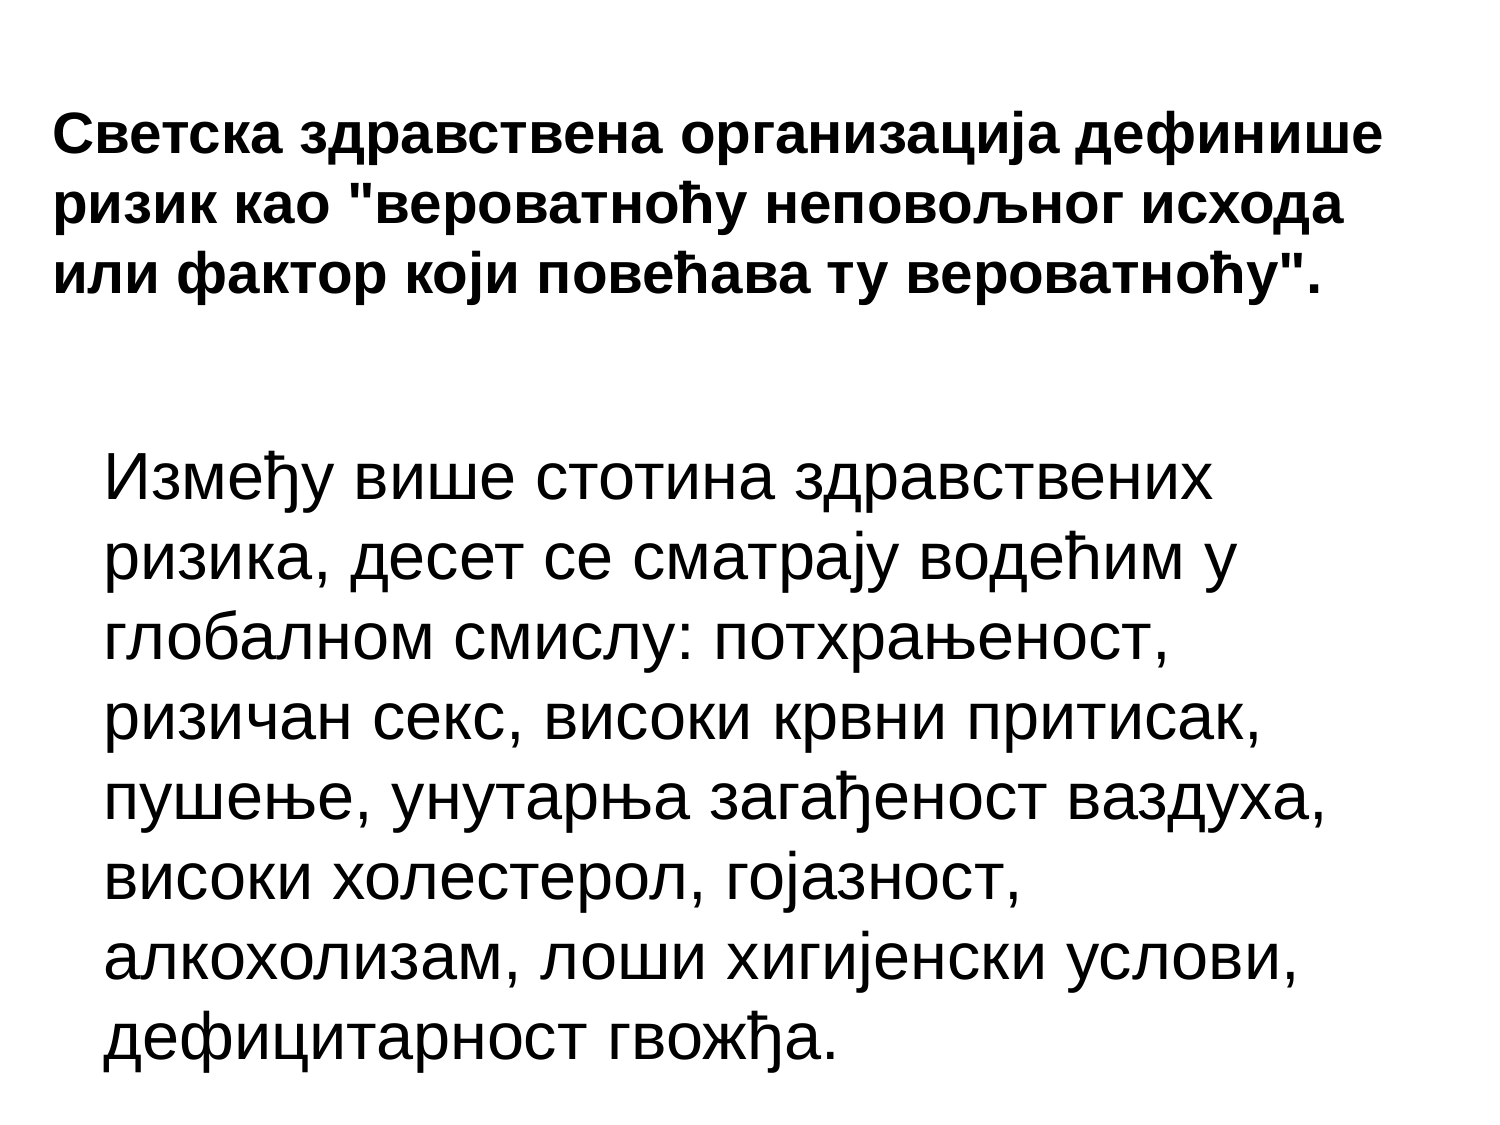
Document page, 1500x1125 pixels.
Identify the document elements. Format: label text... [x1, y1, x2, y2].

text_box Светска здравствена организација дефинише ризик као "вероватноћу неповољног исхода или фактор који повећава ту вероватноћу". [37, 88, 1463, 313]
text_box Између више стотина здравствених ризика, десет се сматрају водећим у глобалном смислу: потхрањеност, ризичан секс, високи крвни притисак, пушење, унутарња загађеност ваздуха, високи холестерол, гојазност, алкохолизам, лоши хигијенски услови, дефицитарност гвожђа. [88, 425, 1400, 1080]
